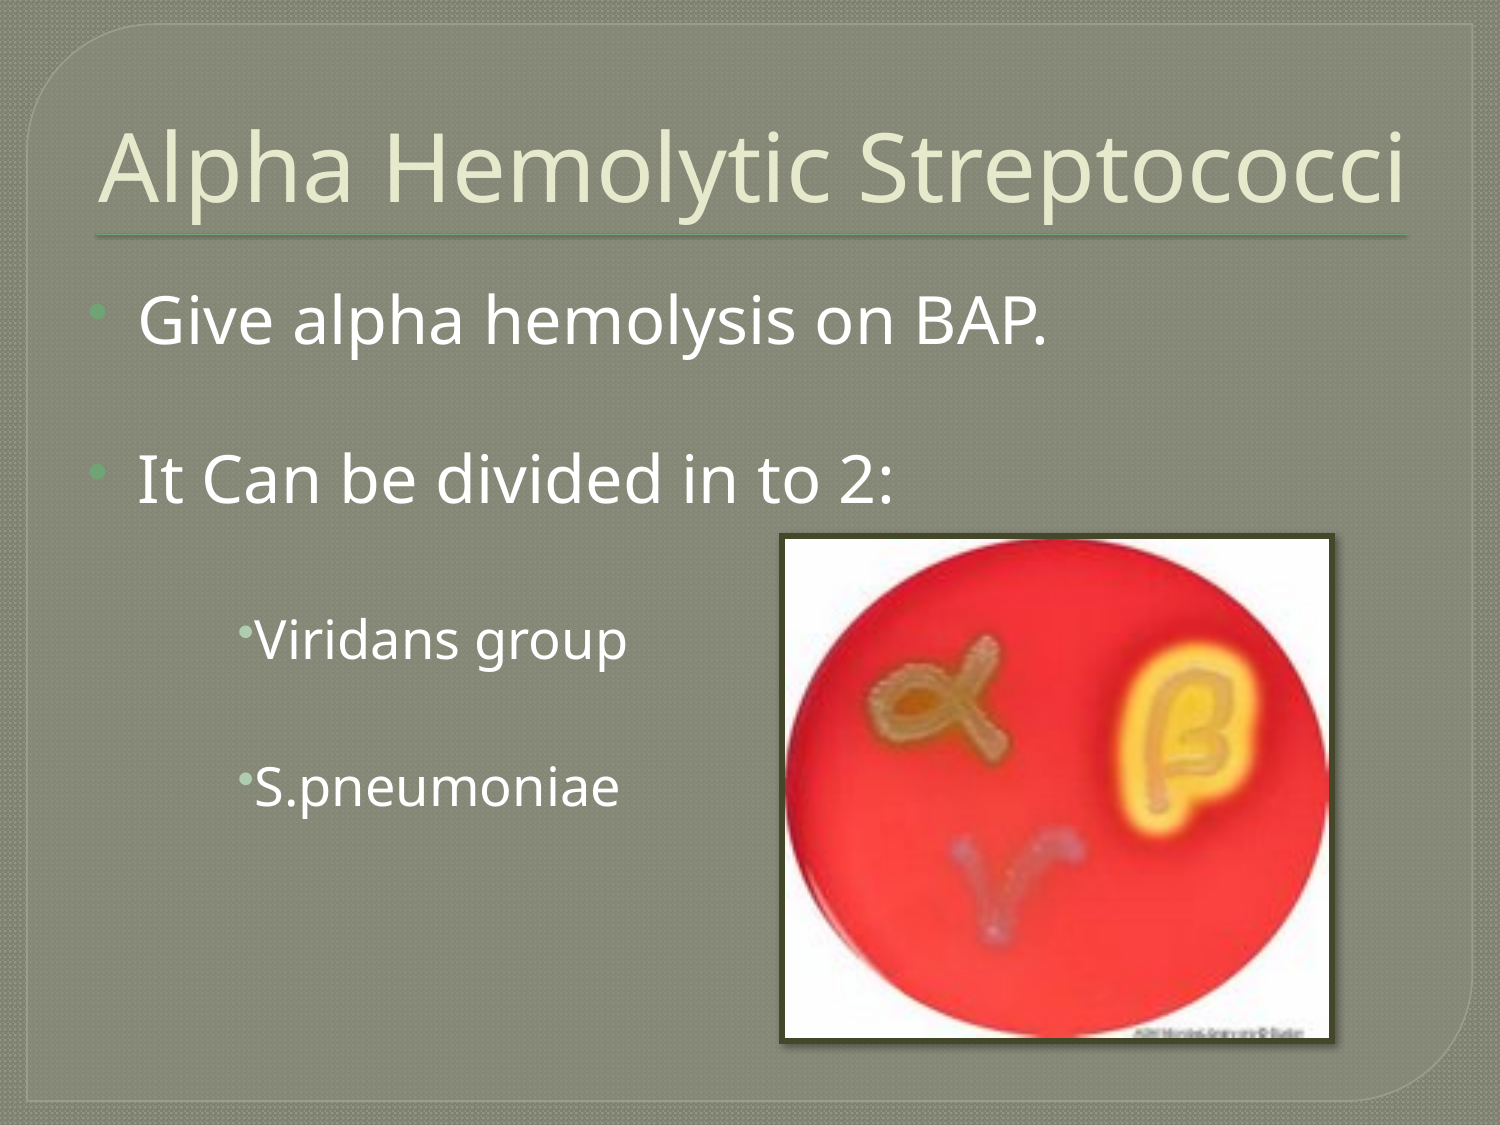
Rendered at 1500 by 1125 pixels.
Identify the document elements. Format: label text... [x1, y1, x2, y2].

list Give alpha hemolysis on BAP. It Can be divided in to 2: Viridans group S.pneumoniae [75, 270, 1425, 1013]
picture [784, 538, 1330, 1038]
title Alpha Hemolytic Streptococci [75, 41, 1425, 230]
